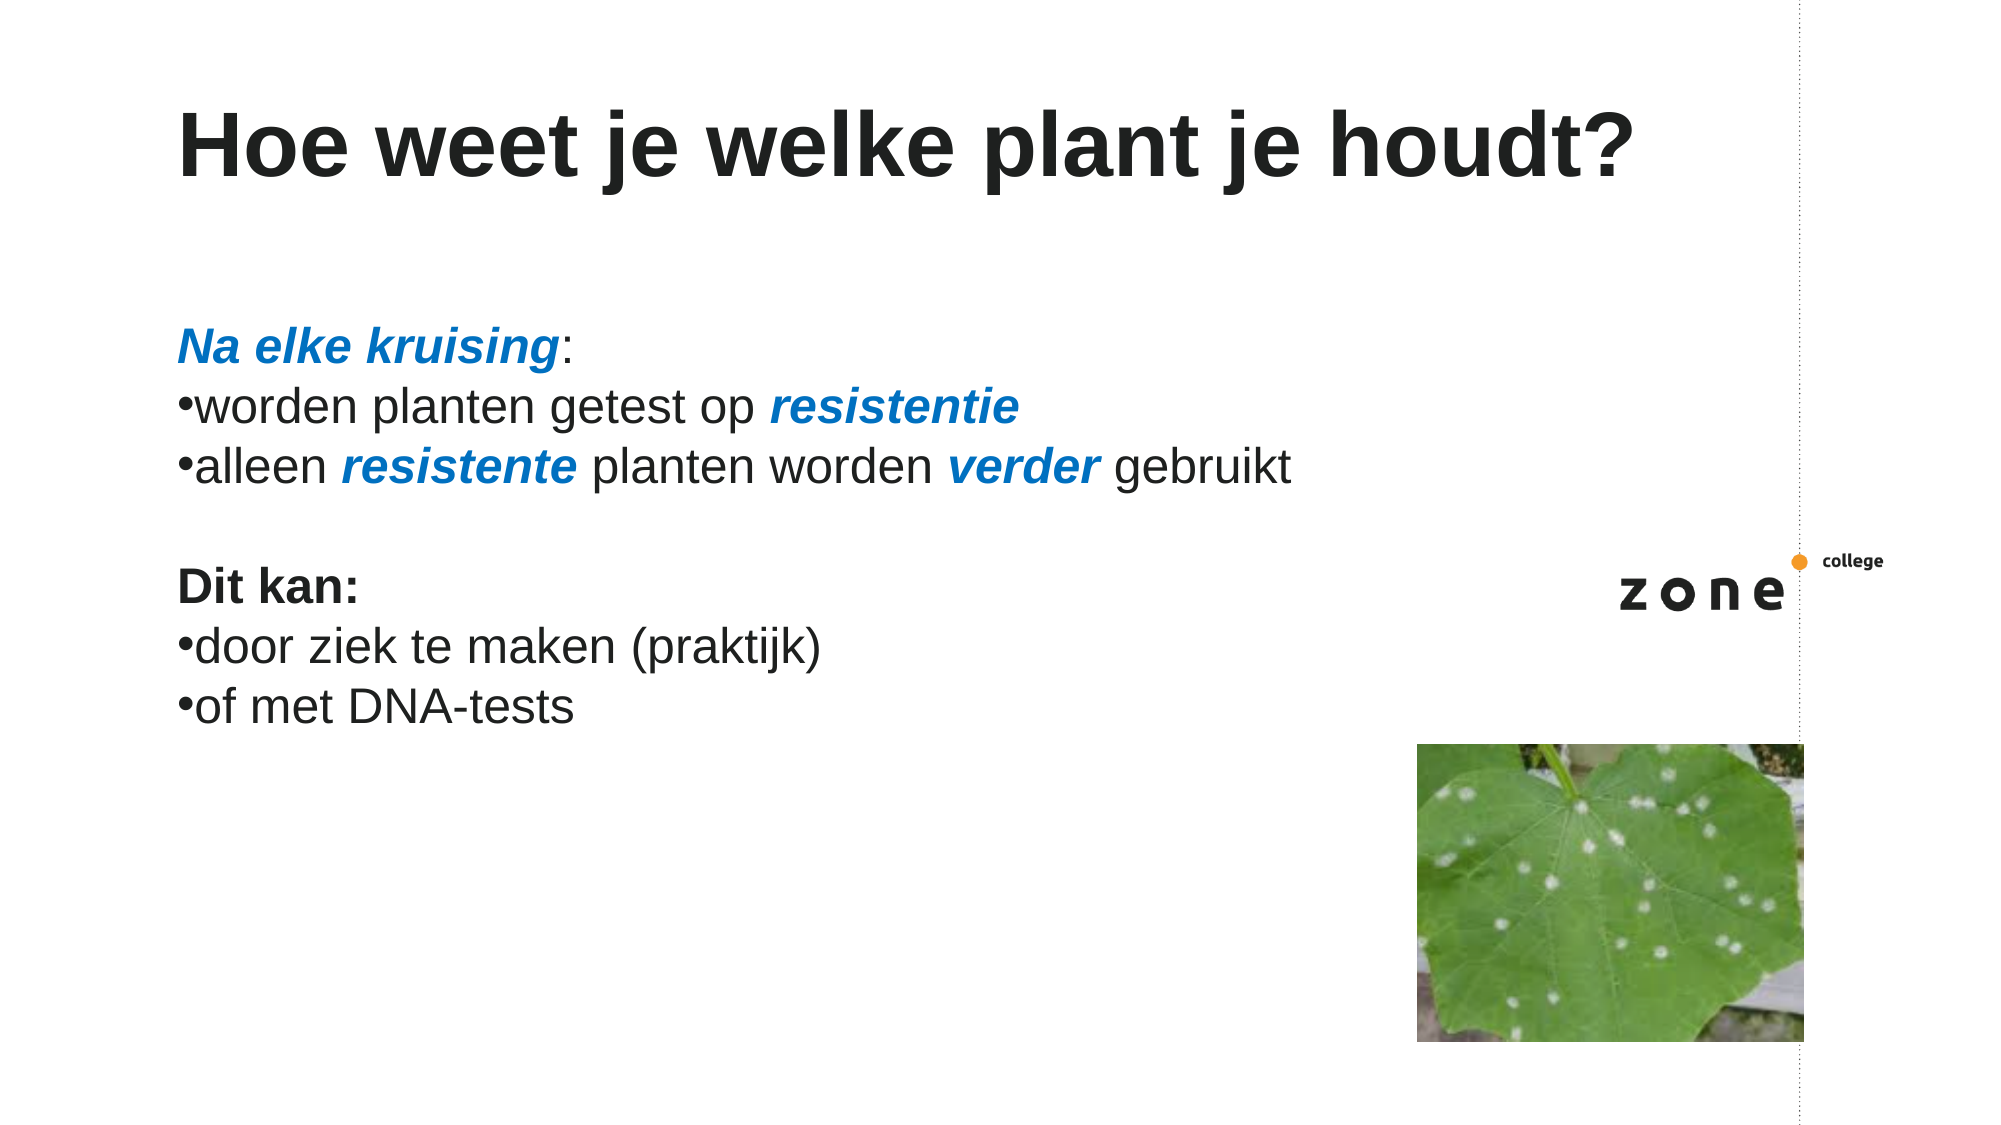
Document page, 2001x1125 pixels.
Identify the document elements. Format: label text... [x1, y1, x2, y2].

title Hoe weet je welke plant je houdt? [177, 97, 1666, 261]
picture [1417, 0, 2001, 1125]
list Na elke kruising: worden planten getest op resistentie alleen resistente planten worden verder gebruikt Dit kan: door ziek te maken (praktijk) of met DNA-tests [177, 313, 1348, 1091]
